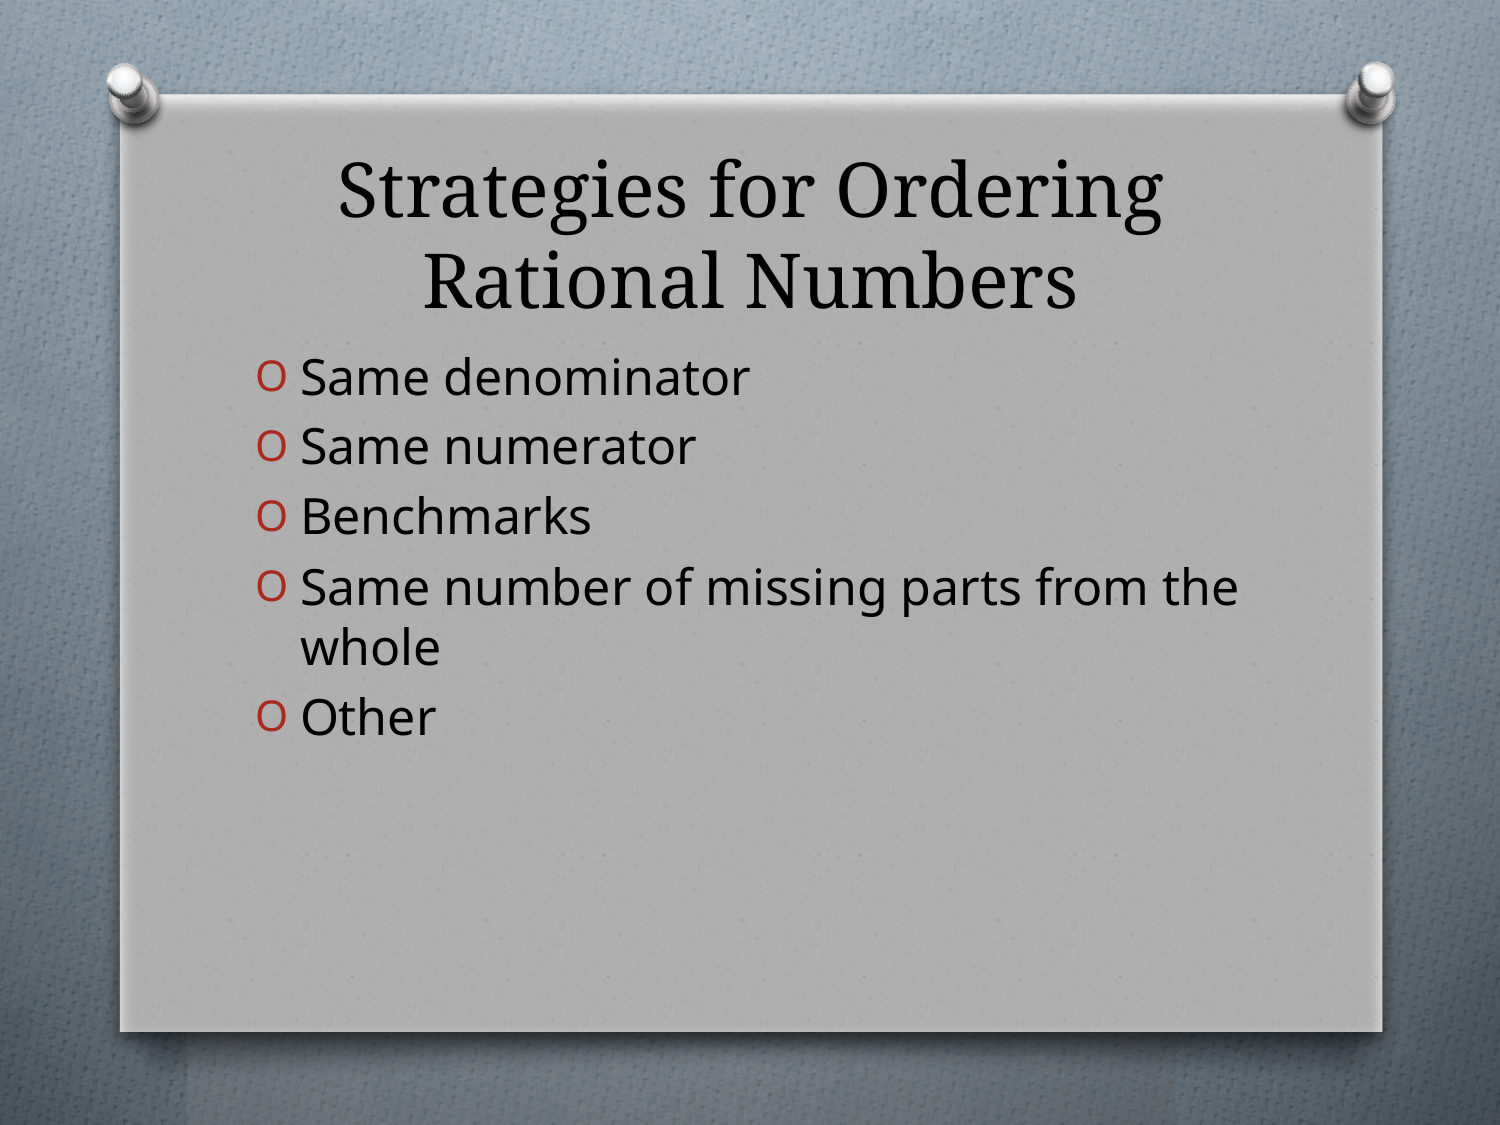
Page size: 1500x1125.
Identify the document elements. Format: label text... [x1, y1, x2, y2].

list Same denominator Same numerator Benchmarks Same number of missing parts from the whole Other [240, 337, 1257, 939]
title Strategies for Ordering Rational Numbers [179, 134, 1323, 332]
picture [75, 29, 198, 153]
picture [1317, 35, 1439, 156]
